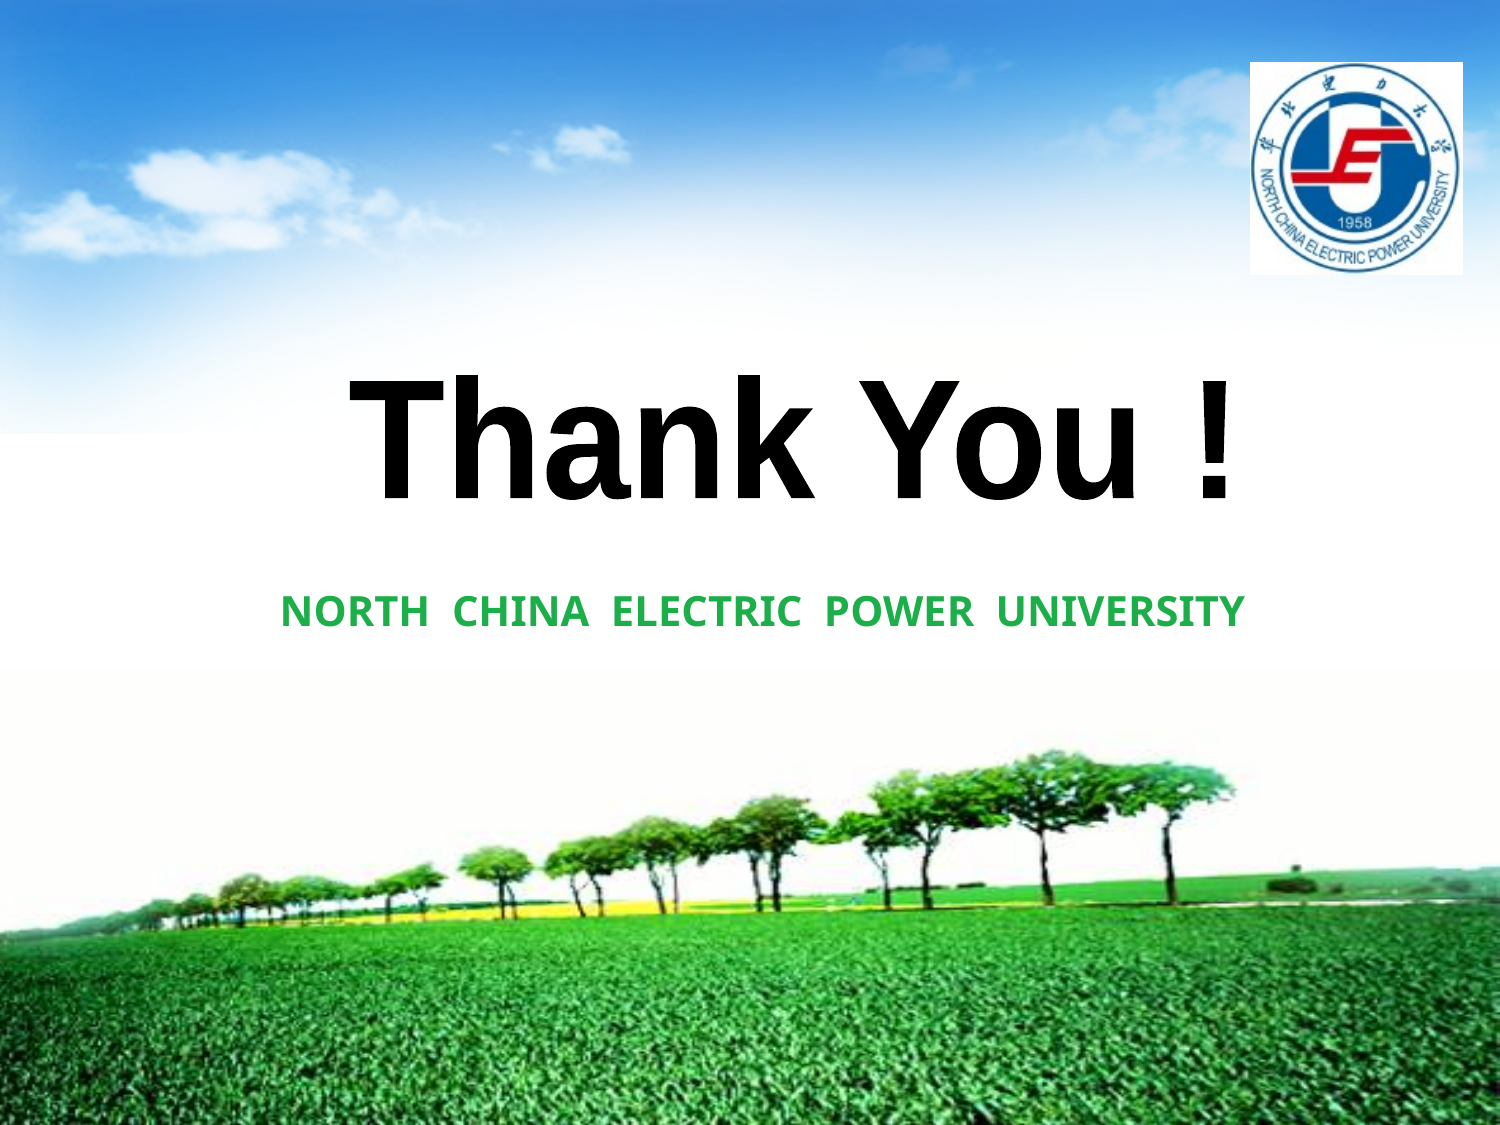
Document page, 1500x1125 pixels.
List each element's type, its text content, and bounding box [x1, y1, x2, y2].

subtitle NORTH CHINA ELECTRIC POWER UNIVERSITY [168, 587, 1357, 776]
picture [0, 668, 1500, 1125]
picture [1058, 409, 1078, 434]
picture [1112, 409, 1133, 434]
picture [350, 382, 443, 434]
picture [0, 0, 1500, 434]
picture [739, 376, 759, 434]
